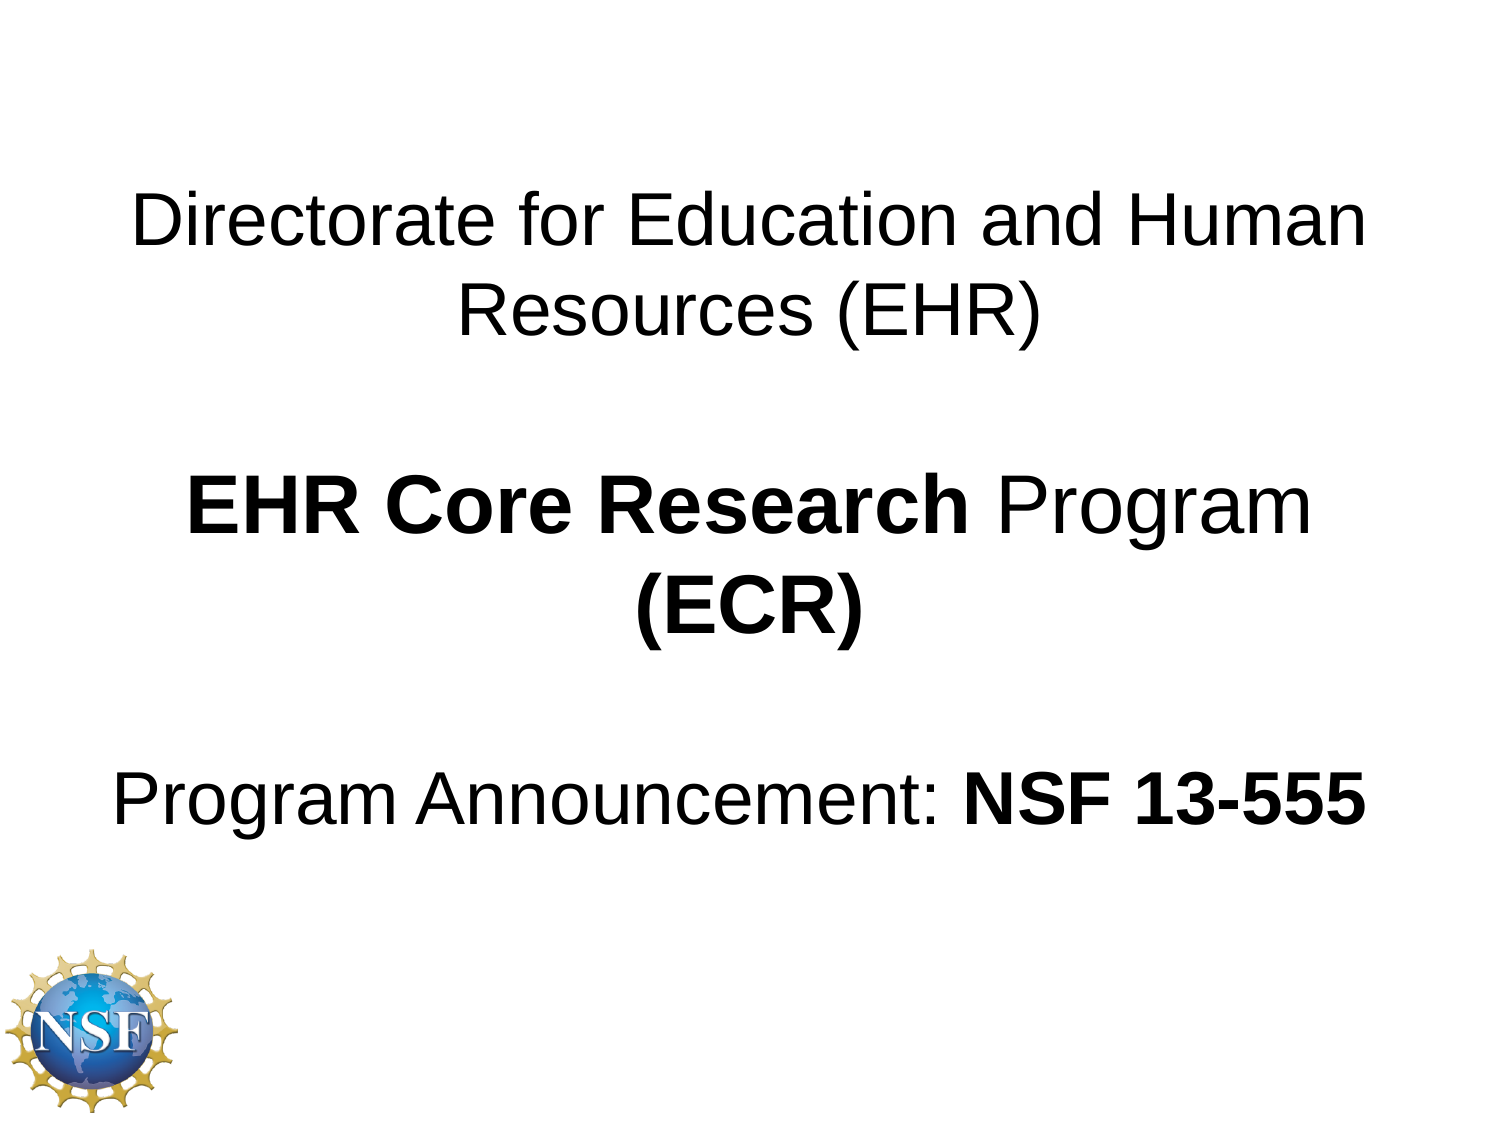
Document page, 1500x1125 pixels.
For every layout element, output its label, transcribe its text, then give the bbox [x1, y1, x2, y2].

title Directorate for Education and Human Resources (EHR) EHR Core Research Program (ECR) Program Announcement: NSF 13-555 [62, 162, 1438, 913]
picture [5, 949, 178, 1113]
